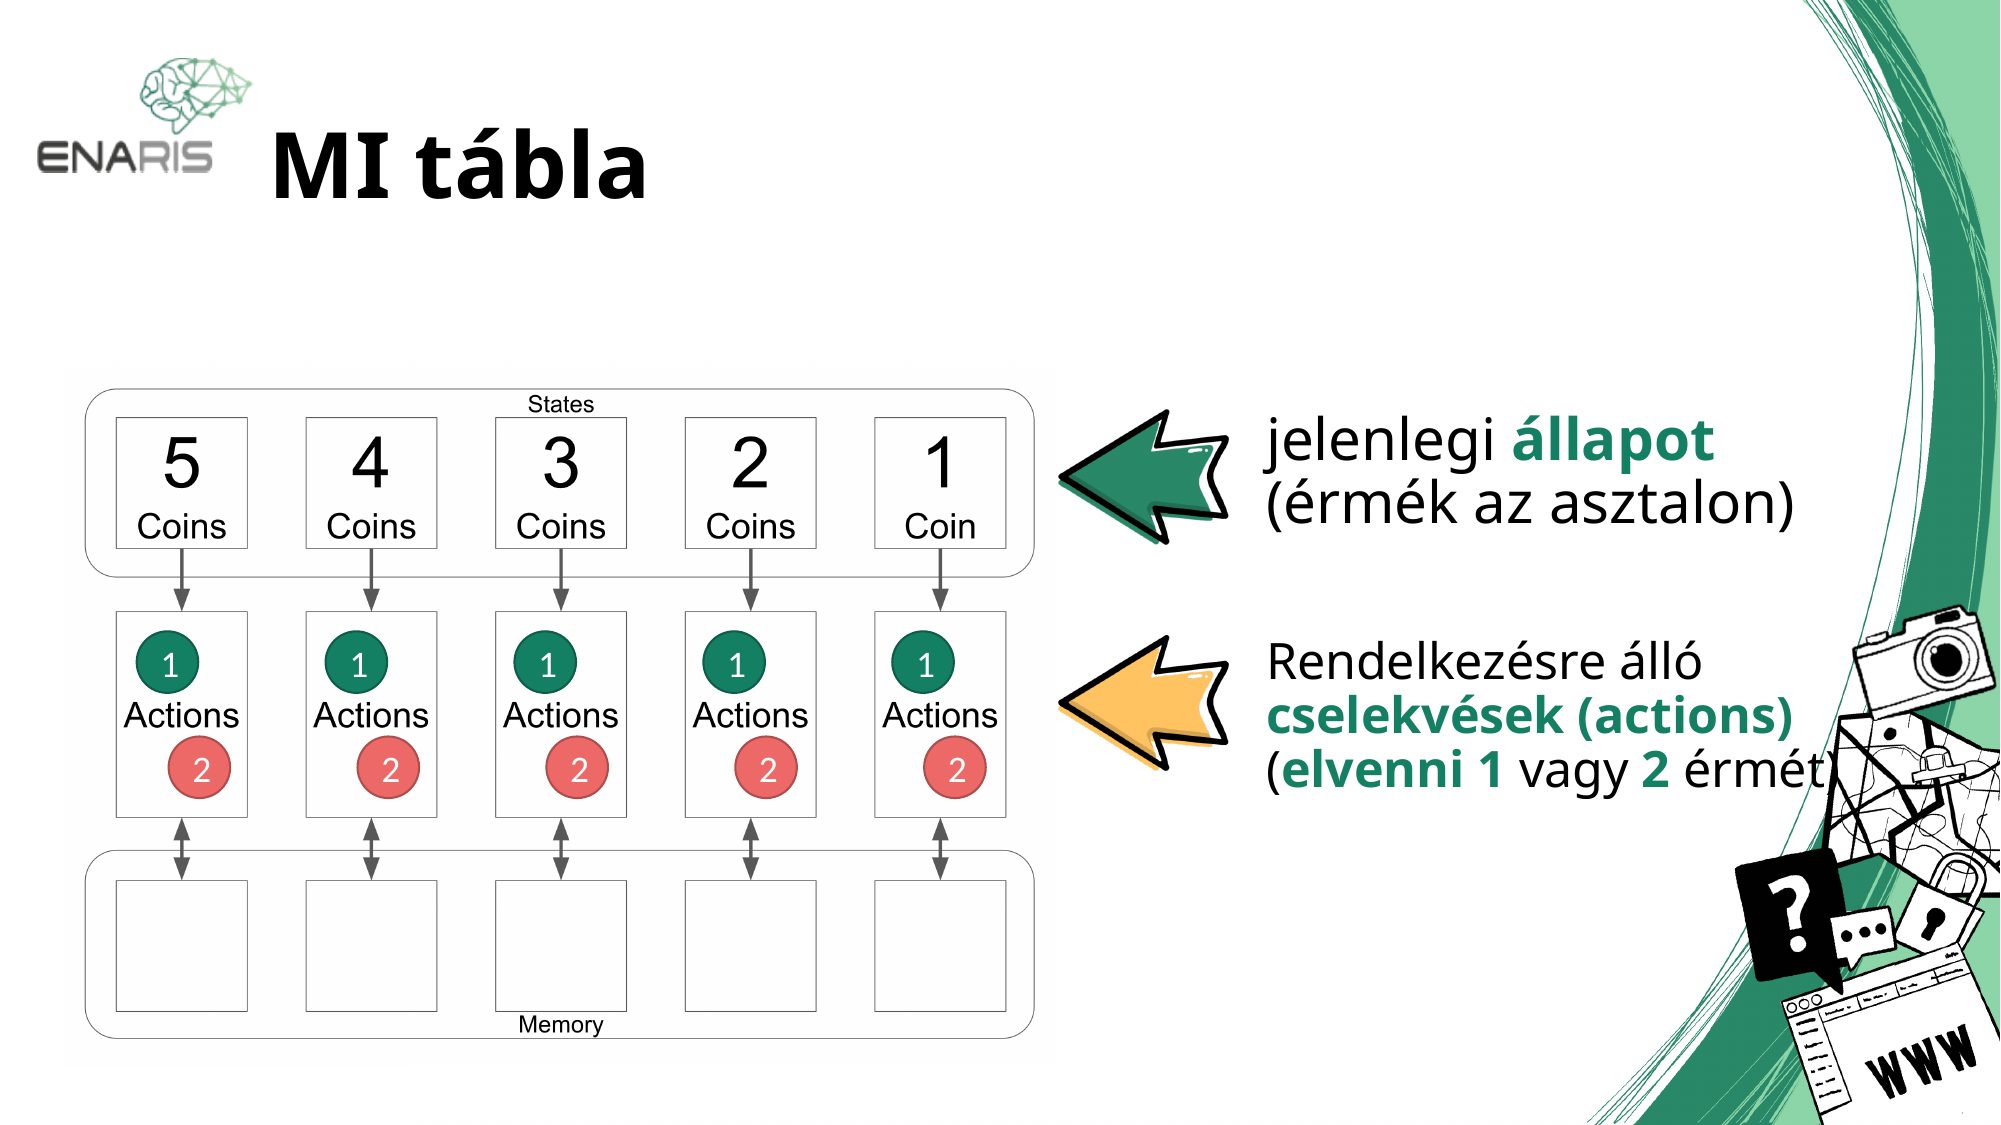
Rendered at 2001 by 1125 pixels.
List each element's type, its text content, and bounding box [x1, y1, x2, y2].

title MI tábla [253, 59, 1863, 278]
text_box Rendelkezésre álló cselekvések (actions) (elvenni 1 vagy 2 érmét) [1251, 628, 1863, 830]
picture [37, 58, 254, 173]
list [63, 361, 1059, 1066]
picture [408, 0, 2000, 1125]
text_box jelenlegi állapot (érmék az asztalon) [1251, 403, 1863, 550]
